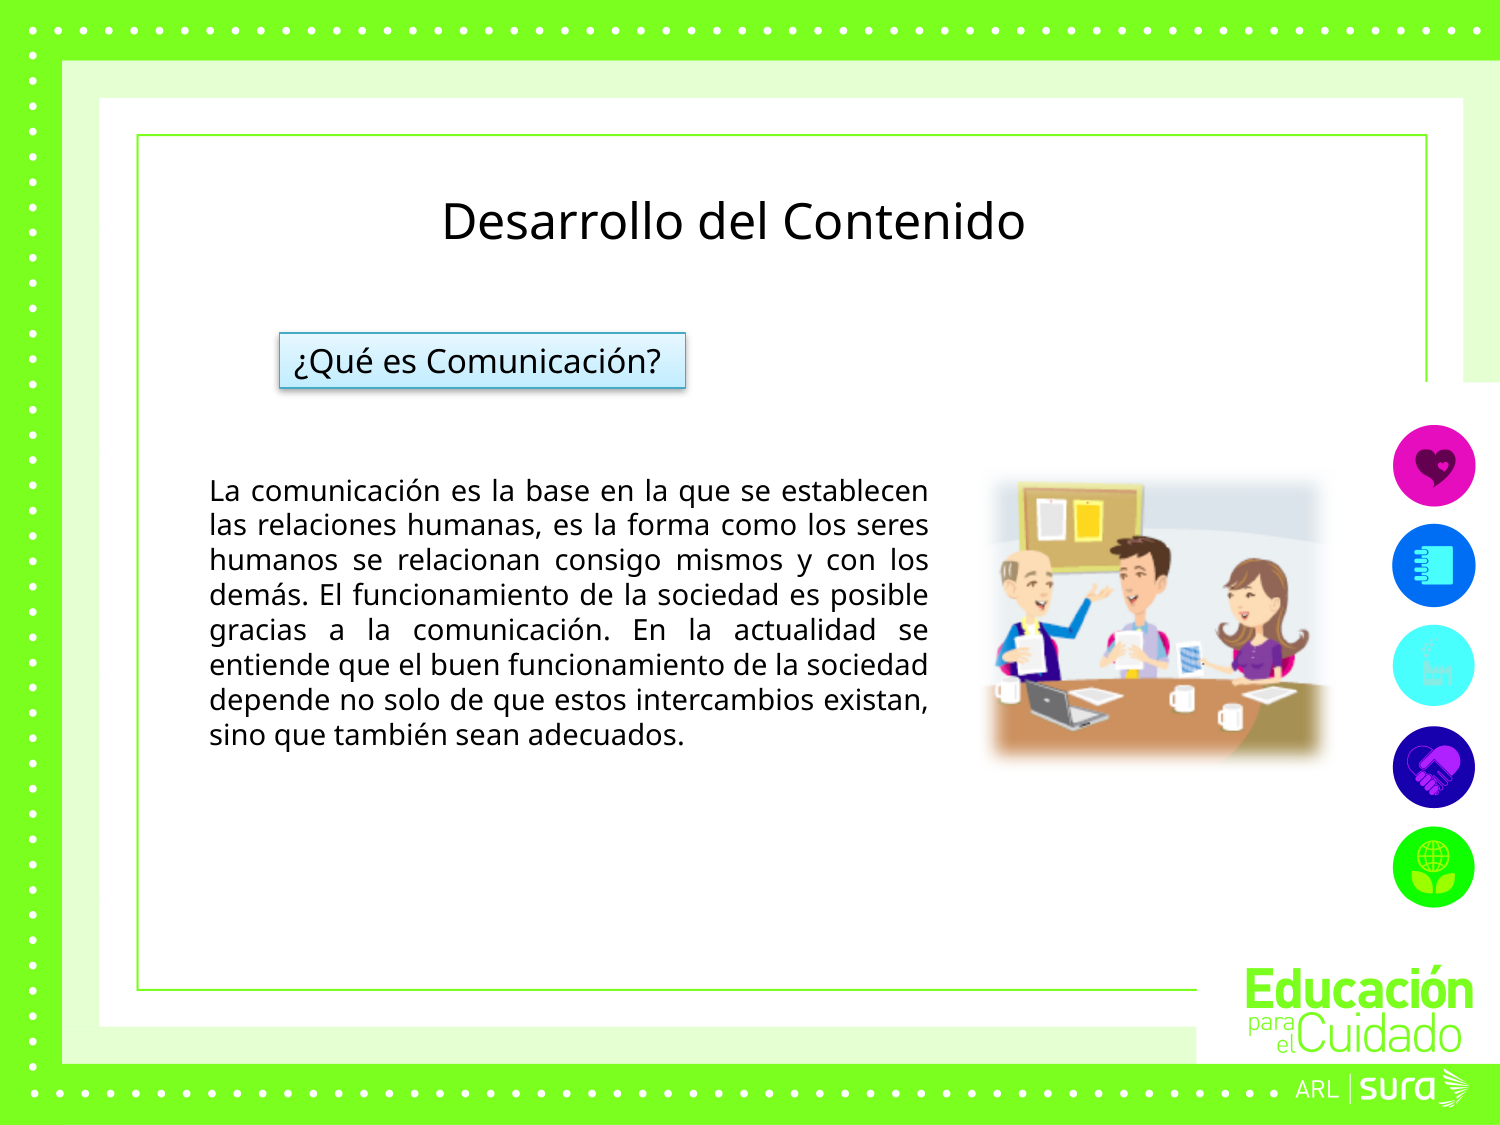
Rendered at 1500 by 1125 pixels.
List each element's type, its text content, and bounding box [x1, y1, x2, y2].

picture [0, 0, 1500, 1125]
text_box Desarrollo del Contenido [426, 181, 1055, 257]
text_box La comunicación es la base en la que se establecen las relaciones humanas, es la forma como los seres humanos se relacionan consigo mismos y con los demás. El funcionamiento de la sociedad es posible gracias a la comunicación. En la actualidad se entiende que el buen funcionamiento de la sociedad depende no solo de que estos intercambios existan, sino que también sean adecuados. [194, 464, 945, 759]
text_box ¿Qué es Comunicación? [279, 332, 686, 389]
